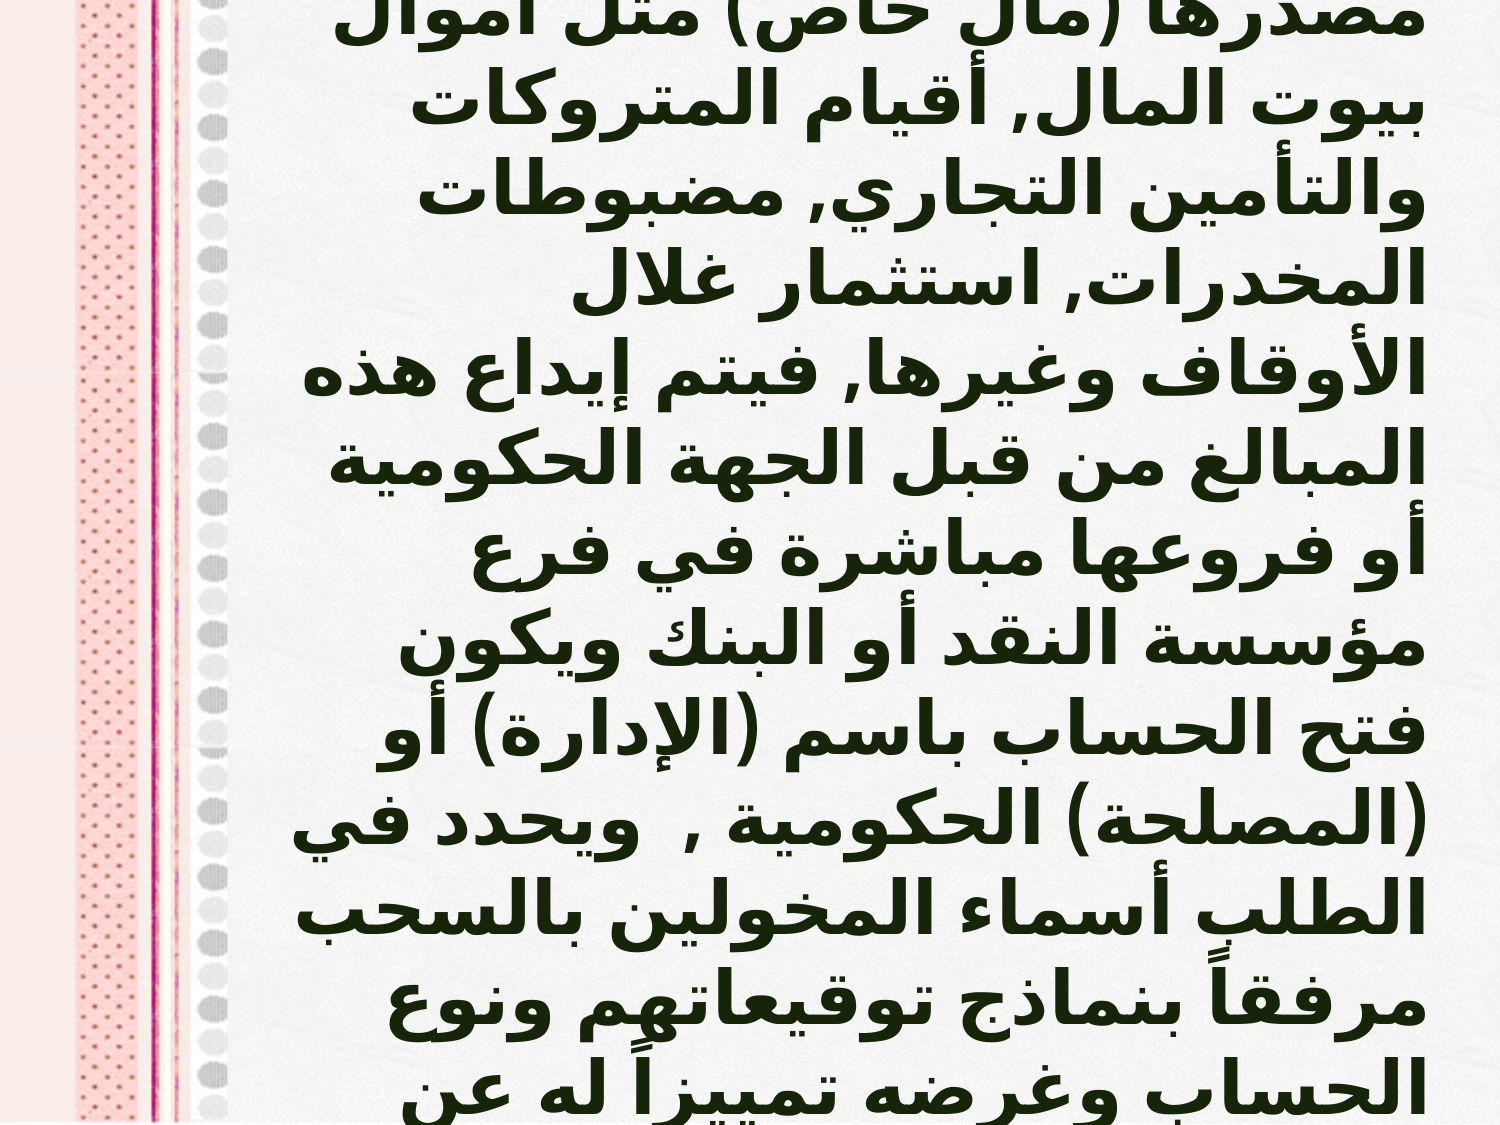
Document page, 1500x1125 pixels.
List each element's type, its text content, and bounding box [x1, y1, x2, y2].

picture [0, 0, 1500, 1125]
text_box وأما بالنسبة للحسابات التي مصدرها (مال خاص) مثل أموال بيوت المال, أقيام المتروكات والتأمين التجاري, مضبوطات المخدرات, استثمار غلال الأوقاف وغيرها, فيتم إيداع هذه المبالغ من قبل الجهة الحكومية أو فروعها مباشرة في فرع مؤسسة النقد أو البنك ويكون فتح الحساب باسم (الإدارة) أو (المصلحة) الحكومية , ويحدد في الطلب أسماء المخولين بالسحب مرفقاً بنماذج توقيعاتهم ونوع الحساب وغرضه تمييزاً له عن الحسابات الأخرى. [238, 55, 1457, 1035]
